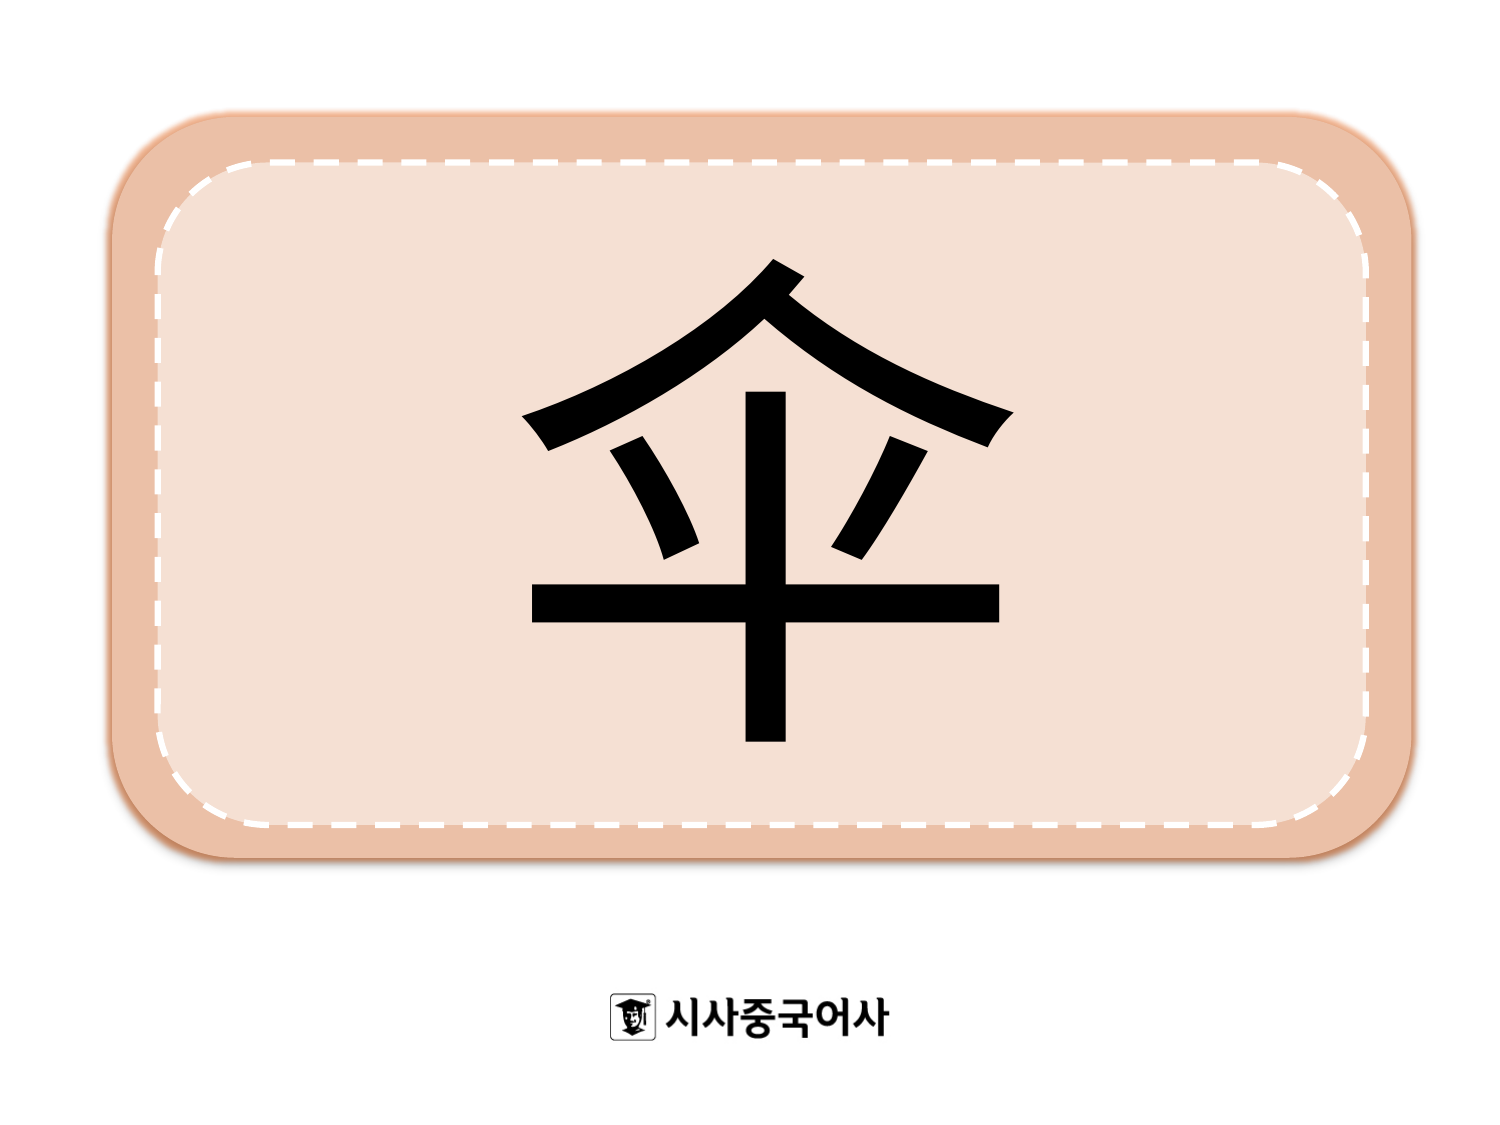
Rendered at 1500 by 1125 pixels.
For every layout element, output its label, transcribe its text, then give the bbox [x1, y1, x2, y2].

picture [602, 987, 898, 1047]
text_box 伞 [162, 160, 1371, 824]
